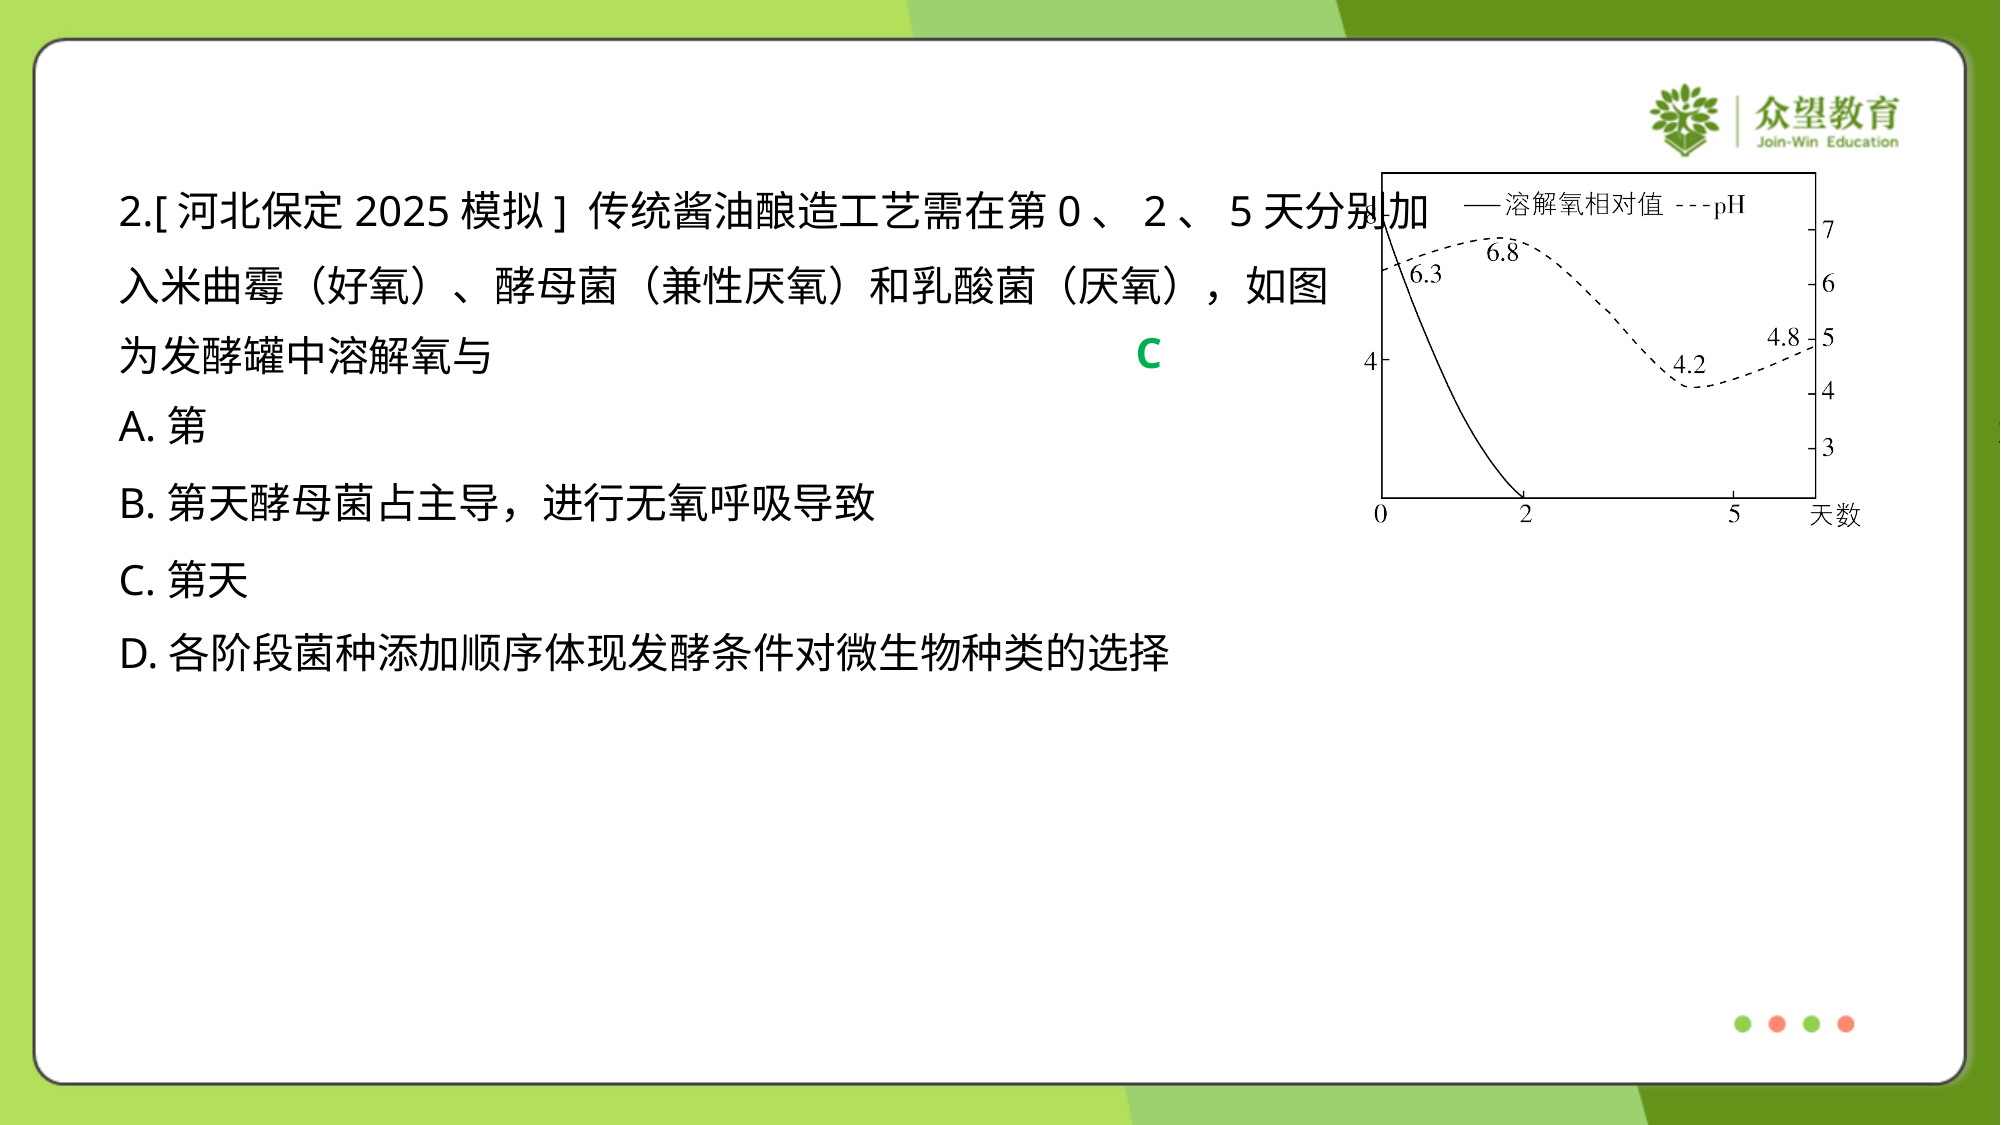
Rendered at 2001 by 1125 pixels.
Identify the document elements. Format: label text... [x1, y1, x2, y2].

picture [0, 0, 2000, 1125]
text_box C [1119, 306, 1179, 371]
